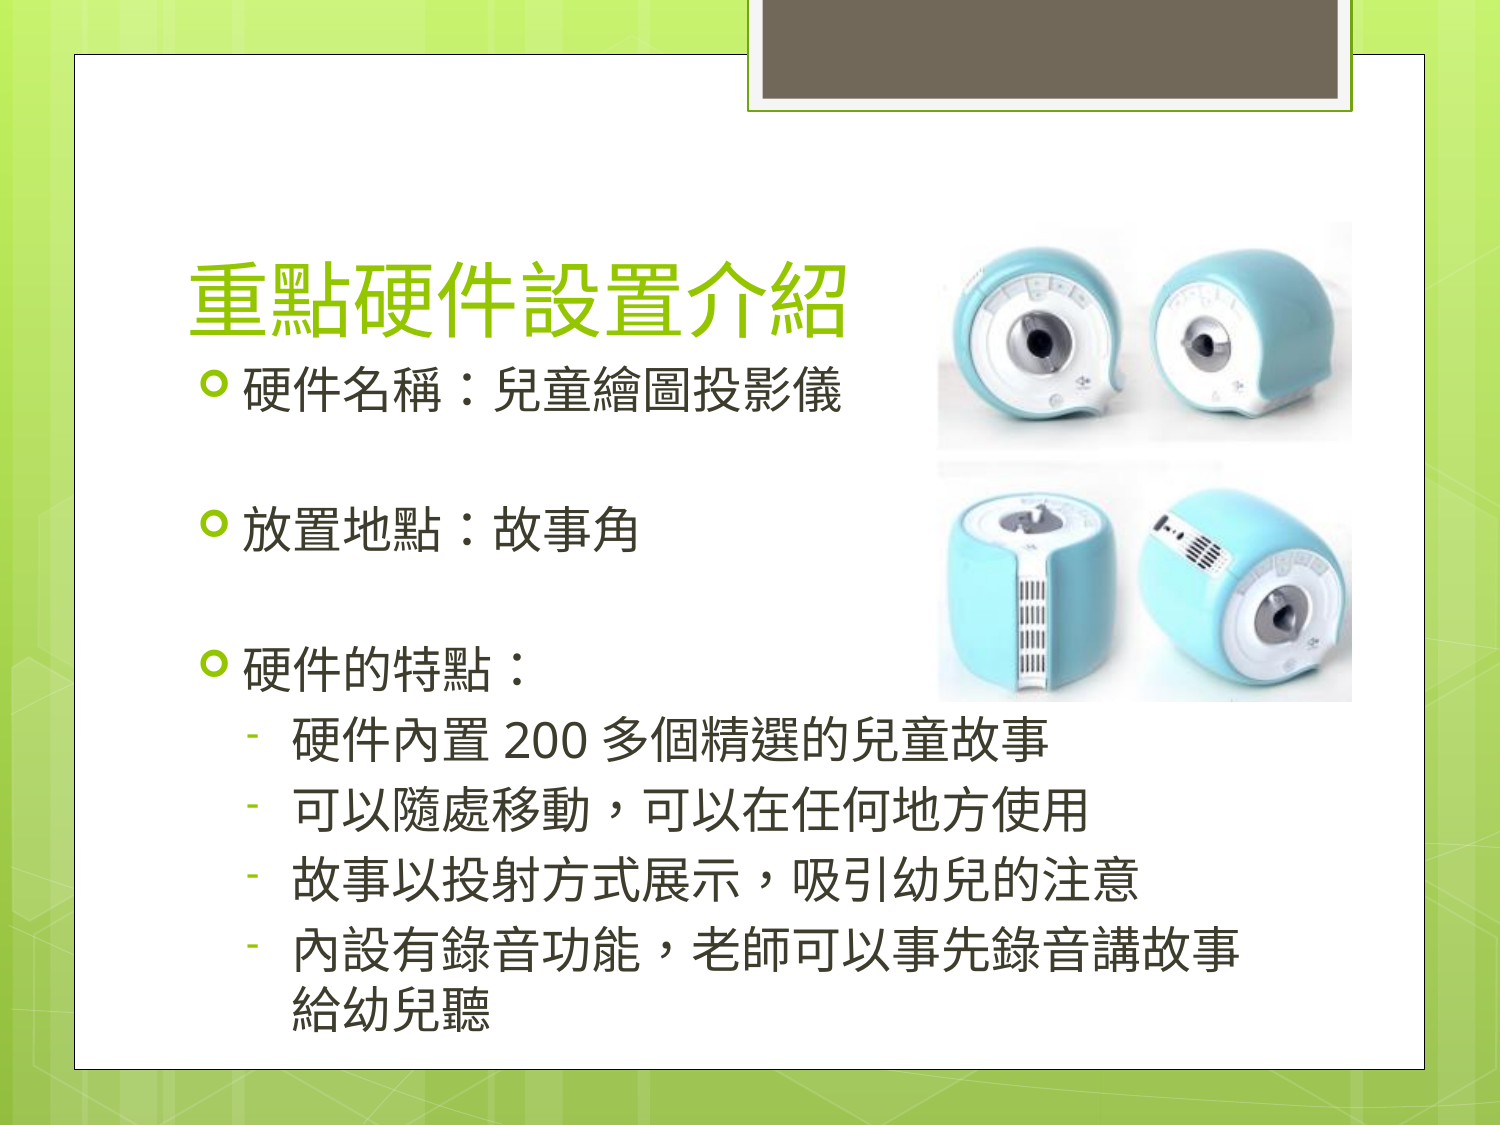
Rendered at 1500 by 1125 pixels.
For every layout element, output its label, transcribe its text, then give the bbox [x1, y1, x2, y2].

title 重點硬件設置介紹 [171, 168, 1324, 351]
picture [936, 221, 1352, 702]
list 硬件名稱：兒童繪圖投影儀 放置地點：故事角 硬件的特點： 硬件內置200多個精選的兒童故事 可以隨處移動，可以在任何地方使用 故事以投射方式展示，吸引幼兒的注意 內設有錄音功能，老師可以事先錄音講故事給幼兒聽 [171, 351, 1283, 1054]
